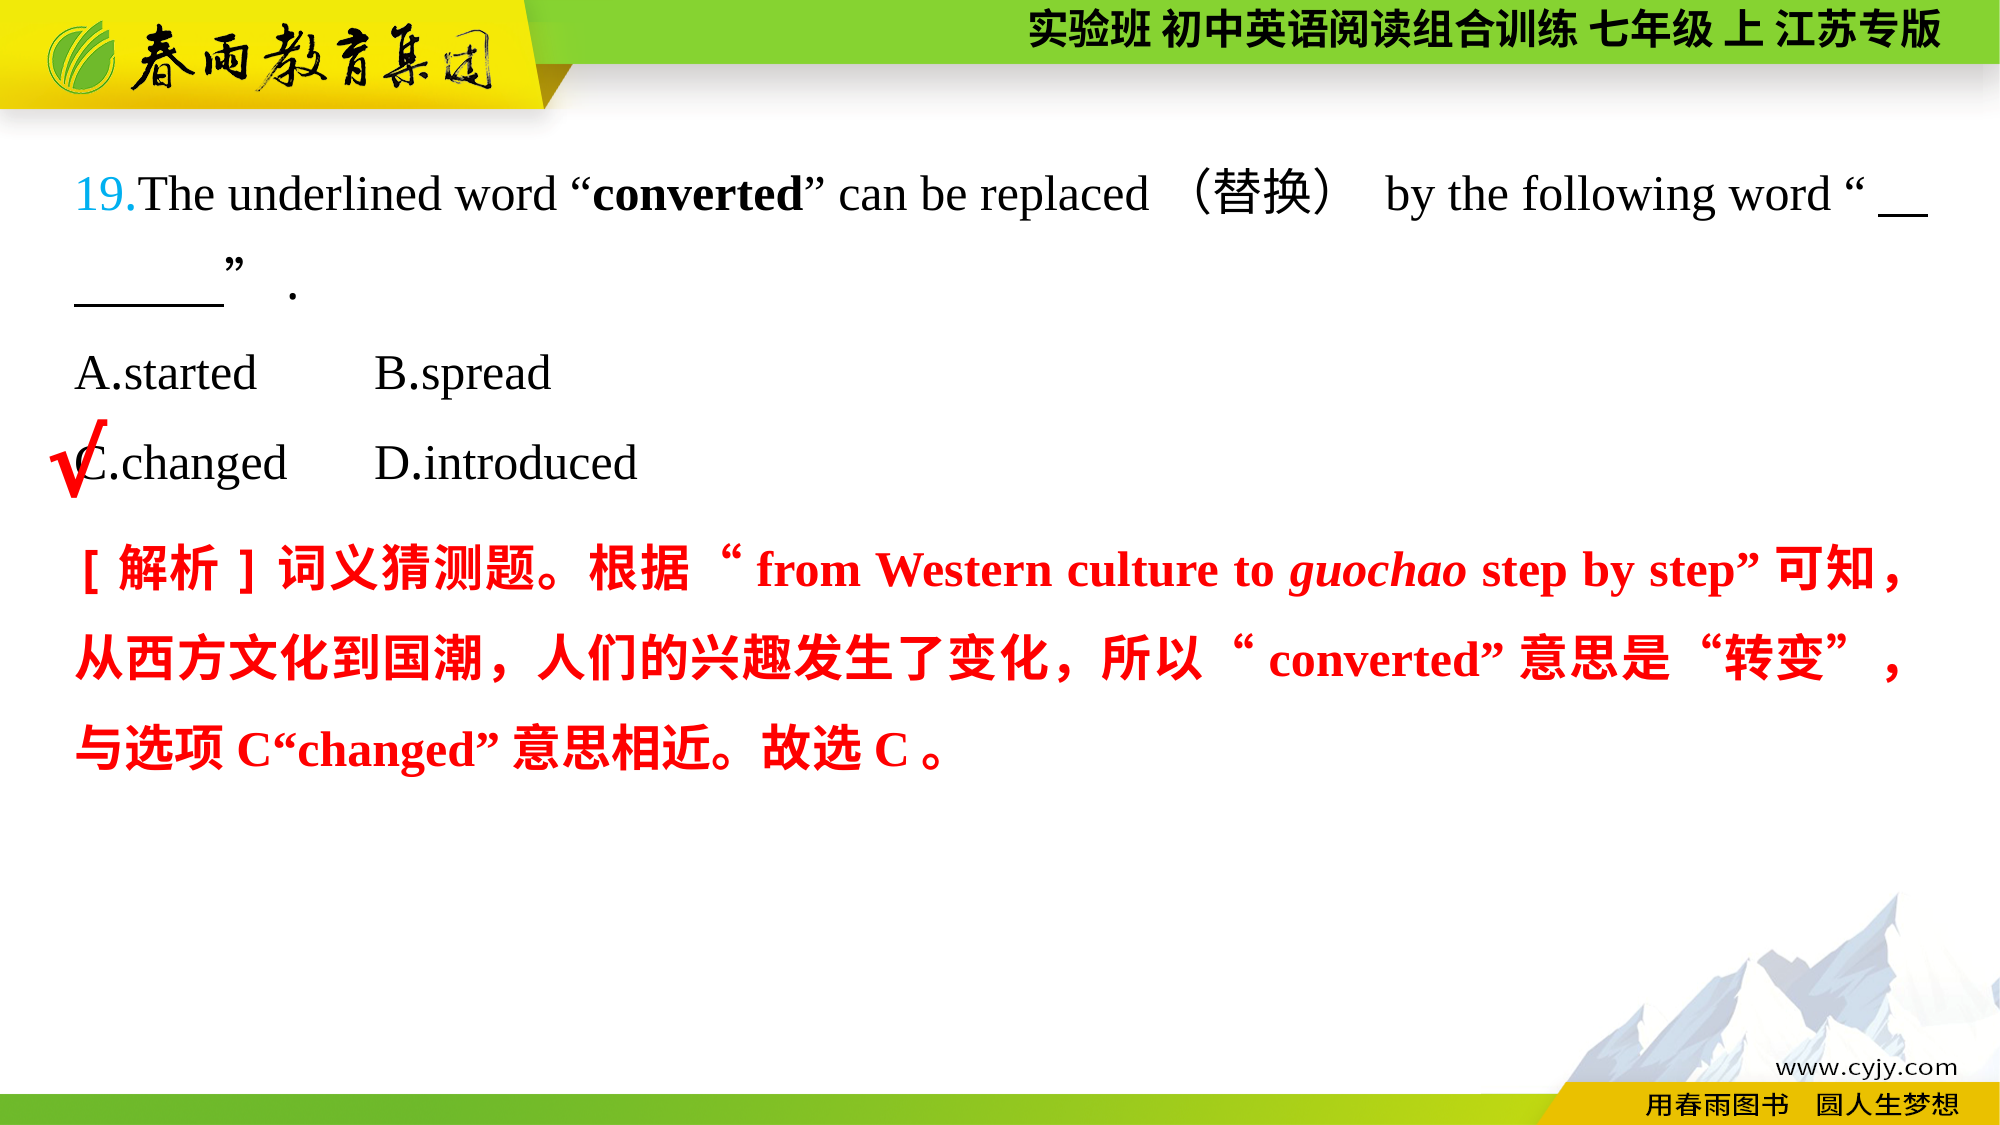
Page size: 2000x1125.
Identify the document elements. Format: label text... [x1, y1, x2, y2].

text_box [解析]词义猜测题。根据“from Western culture to guochao step by step”可知，从西方文化到国潮，人们的兴趣发生了变化，所以“converted”意思是“转变”，与选项C“changed”意思相近。故选C。 [59, 498, 1944, 784]
list 19.The underlined word “converted” can be replaced（替换） by the following word “ ”. A.started B.spread C.changed D.introduced [59, 122, 1944, 498]
text_box √ [31, 397, 129, 522]
picture [0, 0, 2000, 1125]
